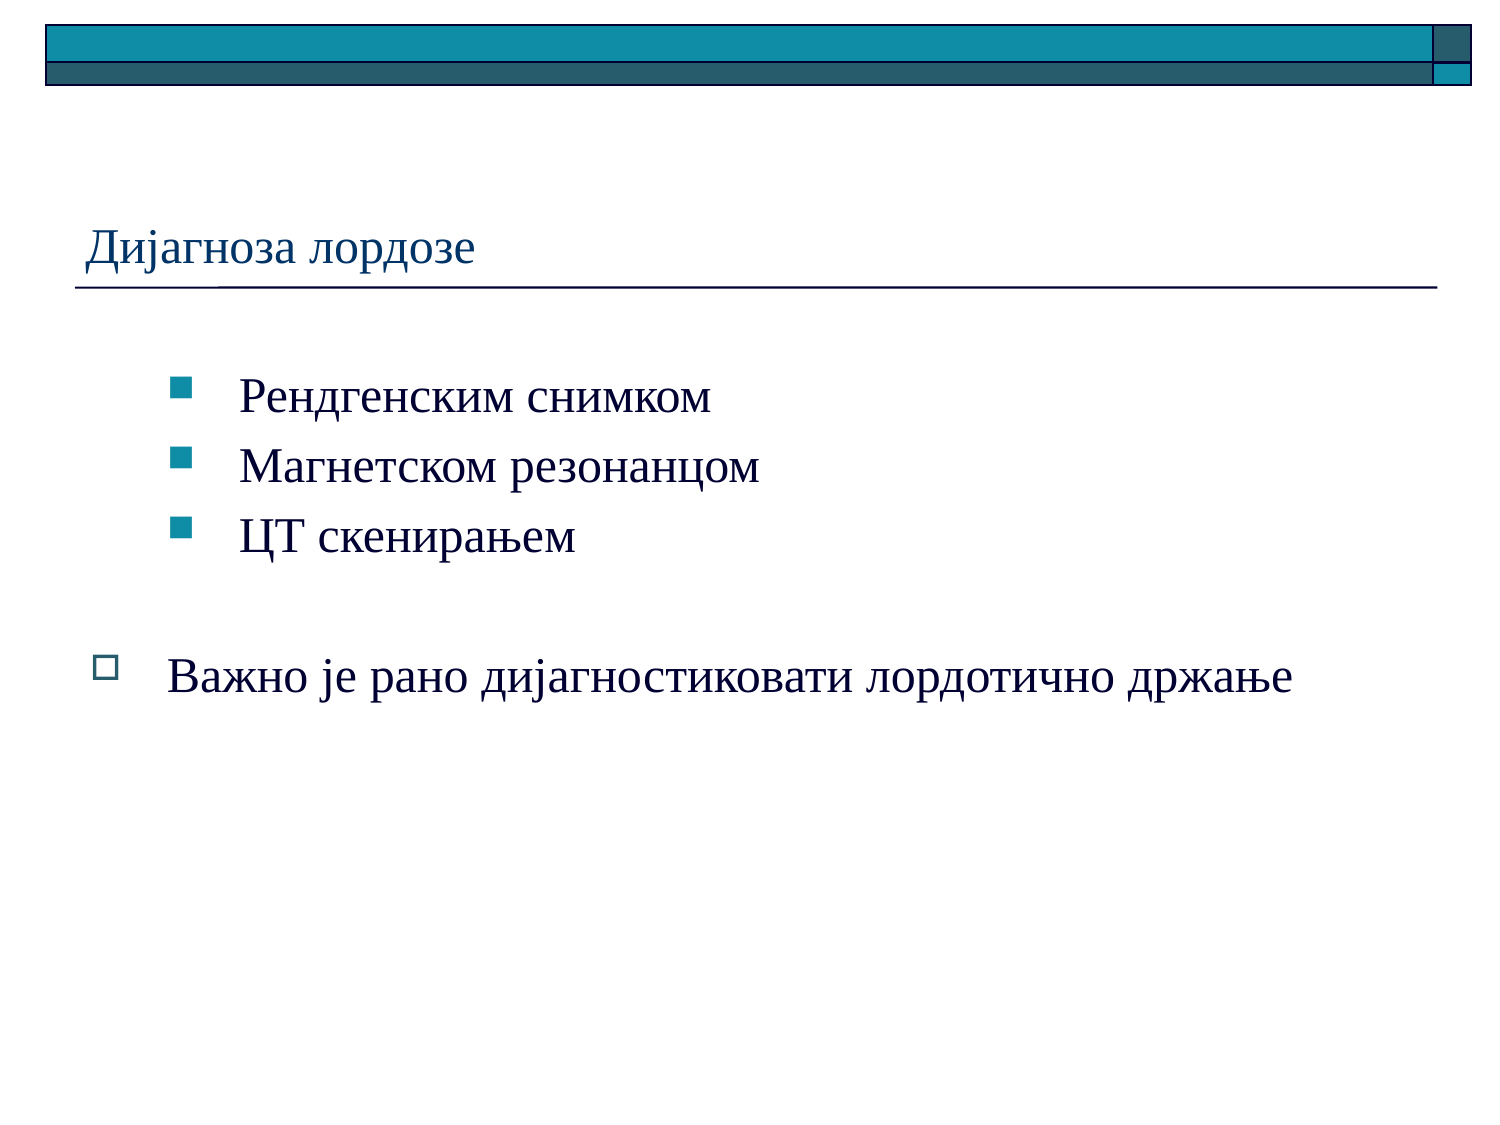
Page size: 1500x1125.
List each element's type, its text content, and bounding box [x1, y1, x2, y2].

list Рендгенским снимком Магнетском резонанцом ЦТ скенирањем Важно је рано дијагностиковати лордотично држање [75, 299, 1425, 1006]
title Дијагноза лордозе [70, 93, 1421, 282]
